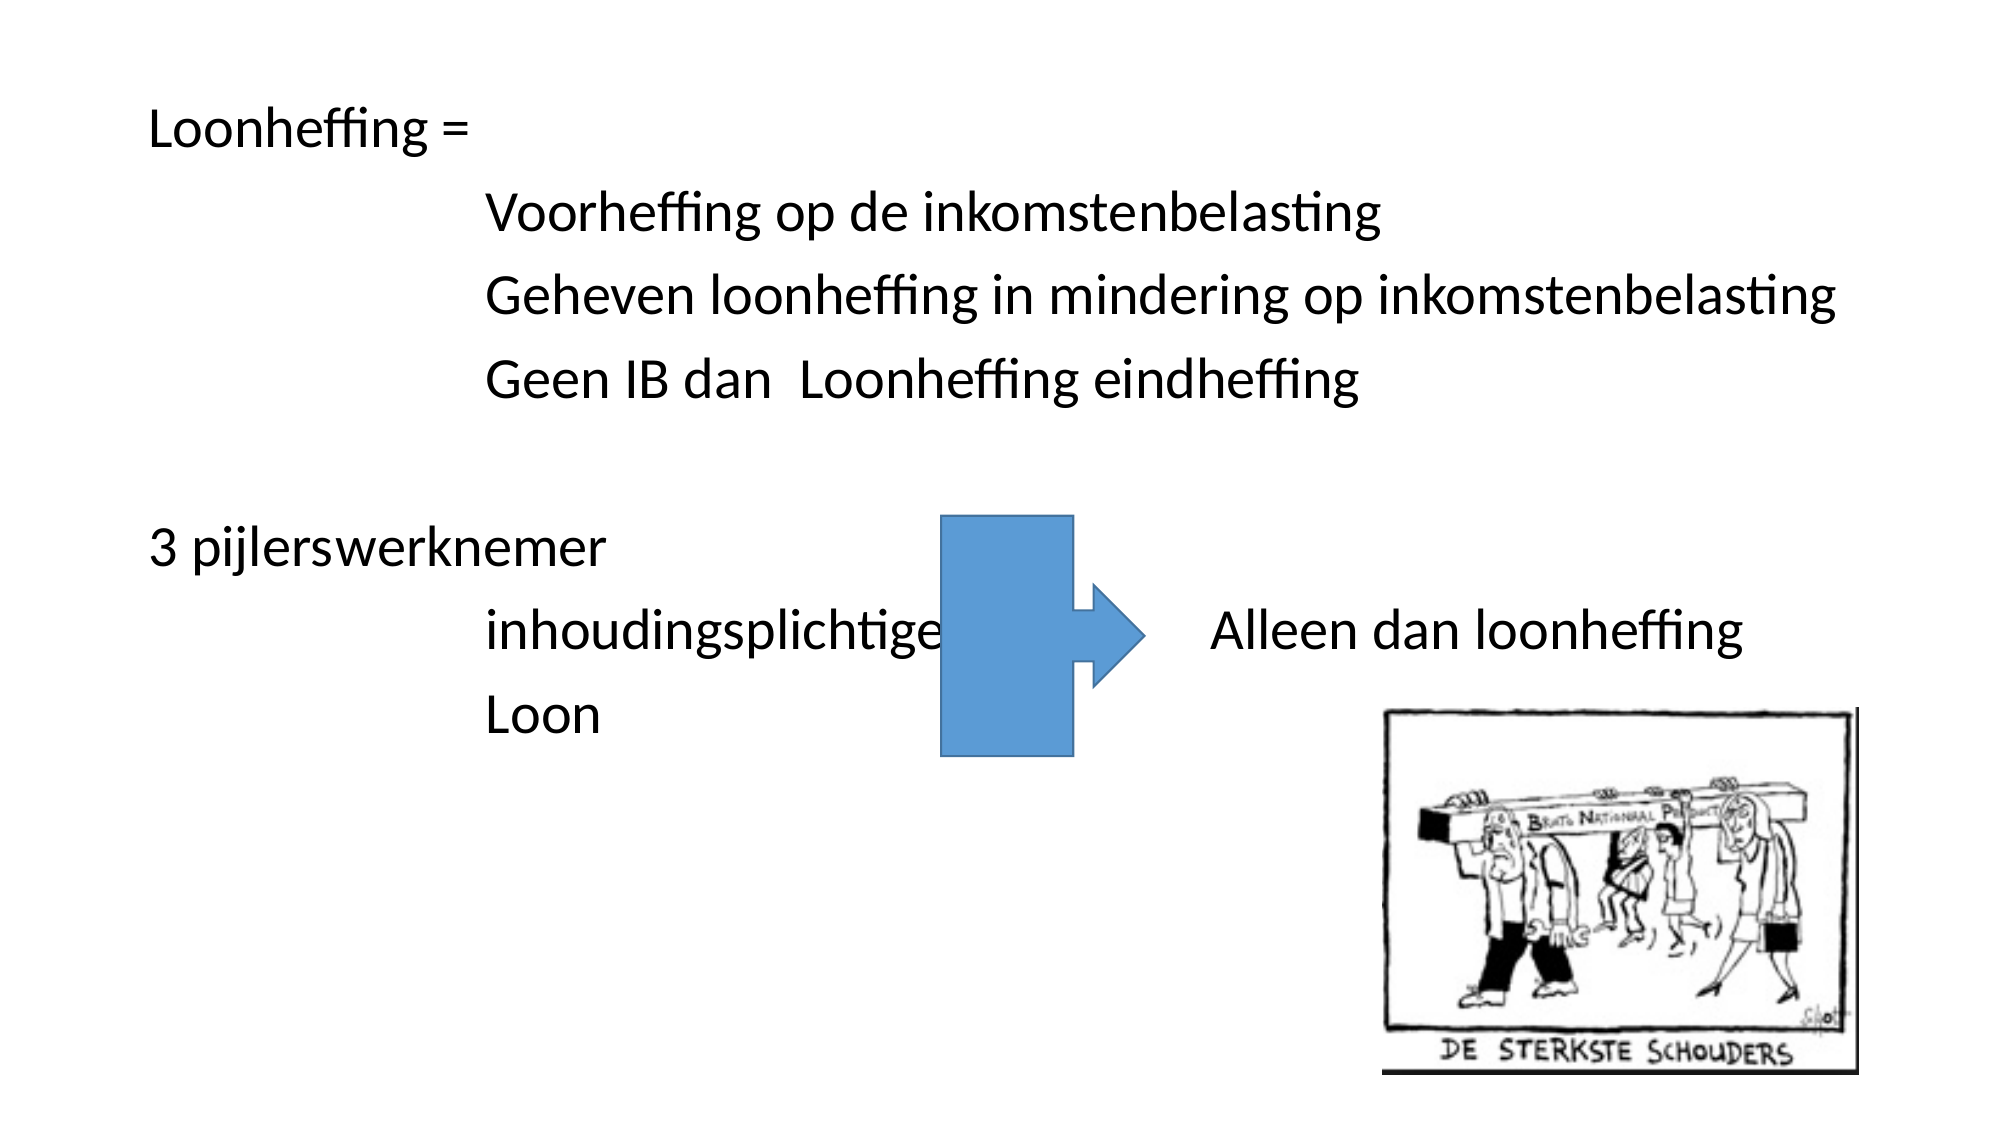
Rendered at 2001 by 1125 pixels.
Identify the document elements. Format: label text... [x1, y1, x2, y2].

text_box [940, 514, 1147, 758]
picture [1382, 707, 1859, 1075]
list Loonheffing = Voorheffing op de inkomstenbelasting Geheven loonheffing in mindering op inkomstenbelasting Geen IB dan Loonheffing eindheffing 3 pijlers werknemer inhoudingsplichtige Alleen dan loonheffing Loon [133, 89, 1859, 1075]
